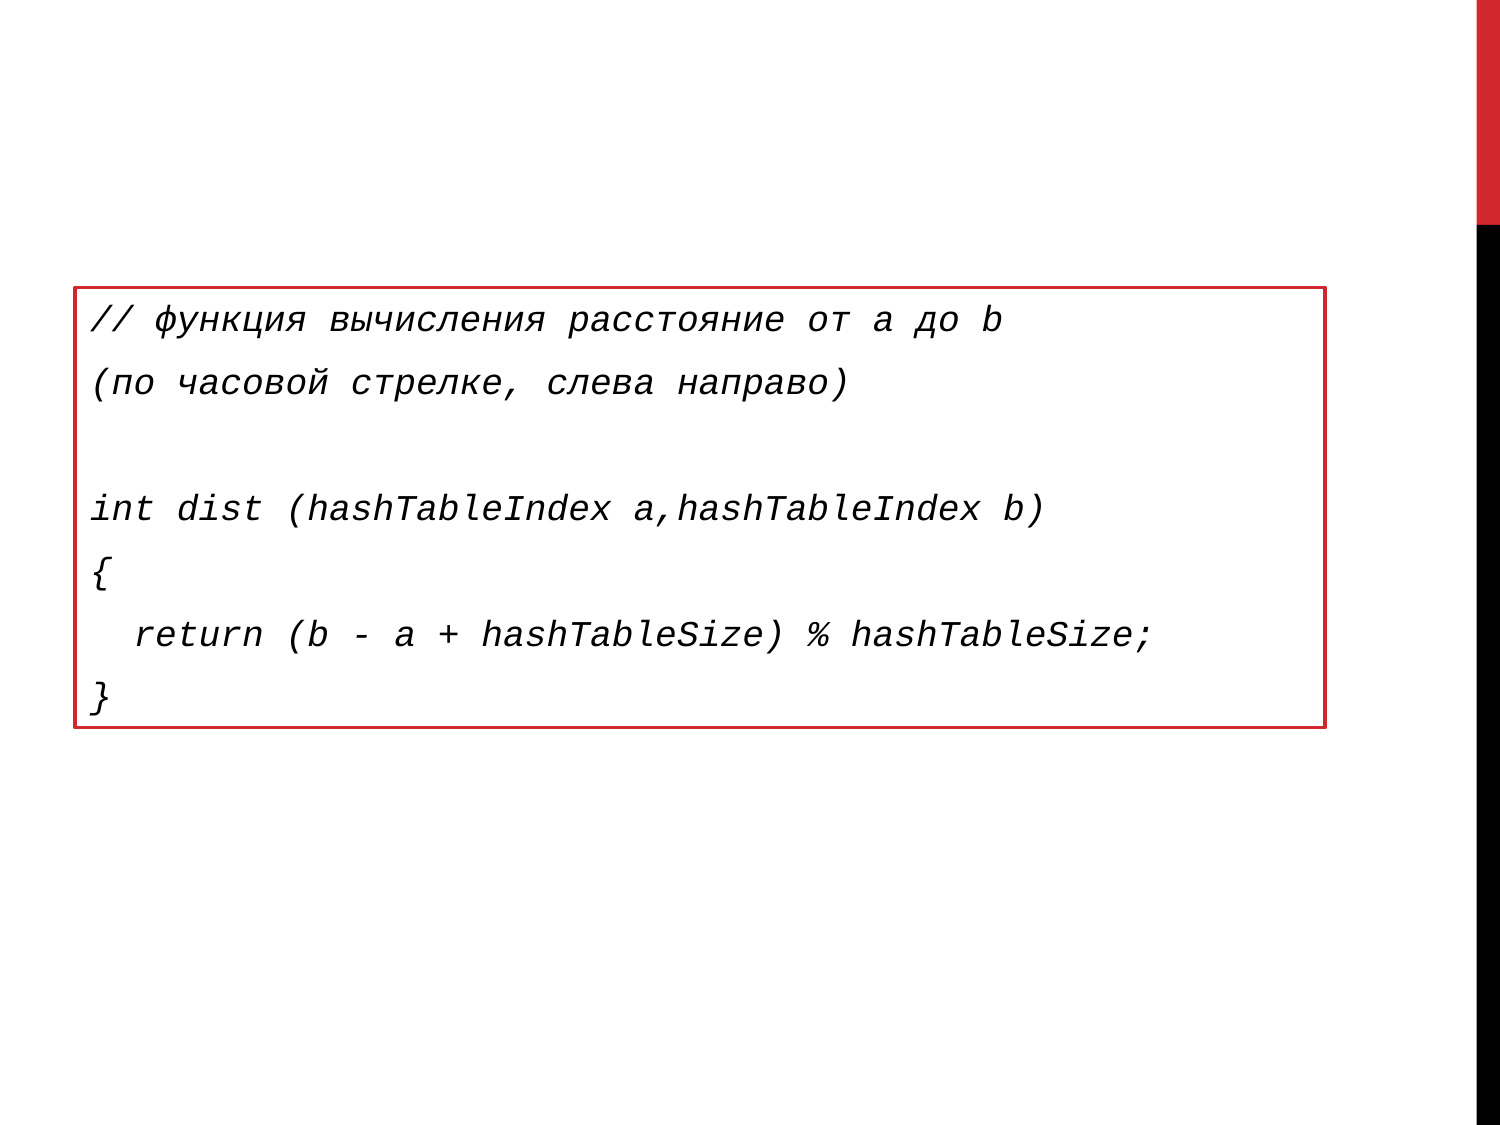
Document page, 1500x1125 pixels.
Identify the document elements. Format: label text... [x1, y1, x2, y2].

list // функция вычисления расстояние от a до b (по часовой стрелке, слева направо) int dist (hashTableIndex a,hashTableIndex b) { return (b - a + hashTableSize) % hashTableSize; } [75, 287, 1325, 728]
